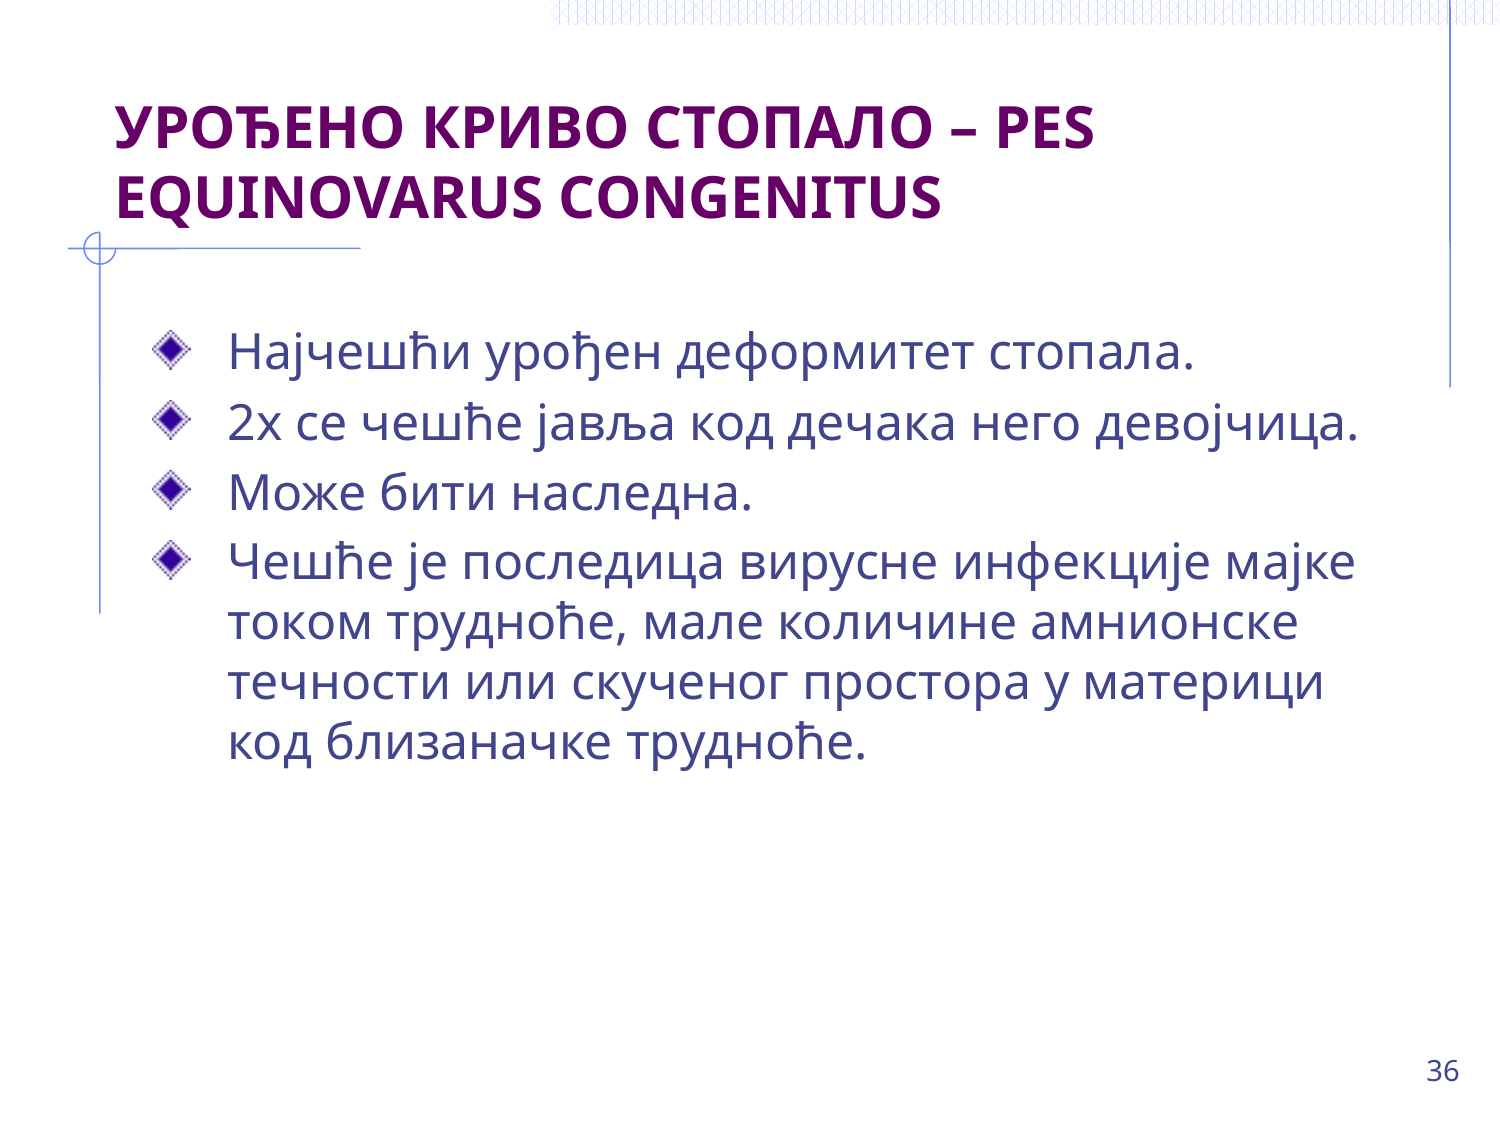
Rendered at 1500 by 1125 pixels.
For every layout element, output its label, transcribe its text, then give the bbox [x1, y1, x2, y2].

picture [152, 470, 191, 510]
picture [152, 540, 191, 580]
picture [152, 330, 191, 370]
slide_number 36 [1162, 1025, 1475, 1100]
picture [152, 400, 191, 440]
title УРОЂЕНО КРИВО СТОПАЛО – PES EQUINOVARUS CONGENITUS [99, 49, 1376, 238]
list Најчешћи урођен деформитет стопала. 2х се чешће јавља код дечака него девојчица. Може бити наследна. Чешће је последица вирусне инфекције мајке током трудноће, мале количине амнионске течности или скученог простора у материци код близаначке трудноће. [137, 312, 1413, 988]
